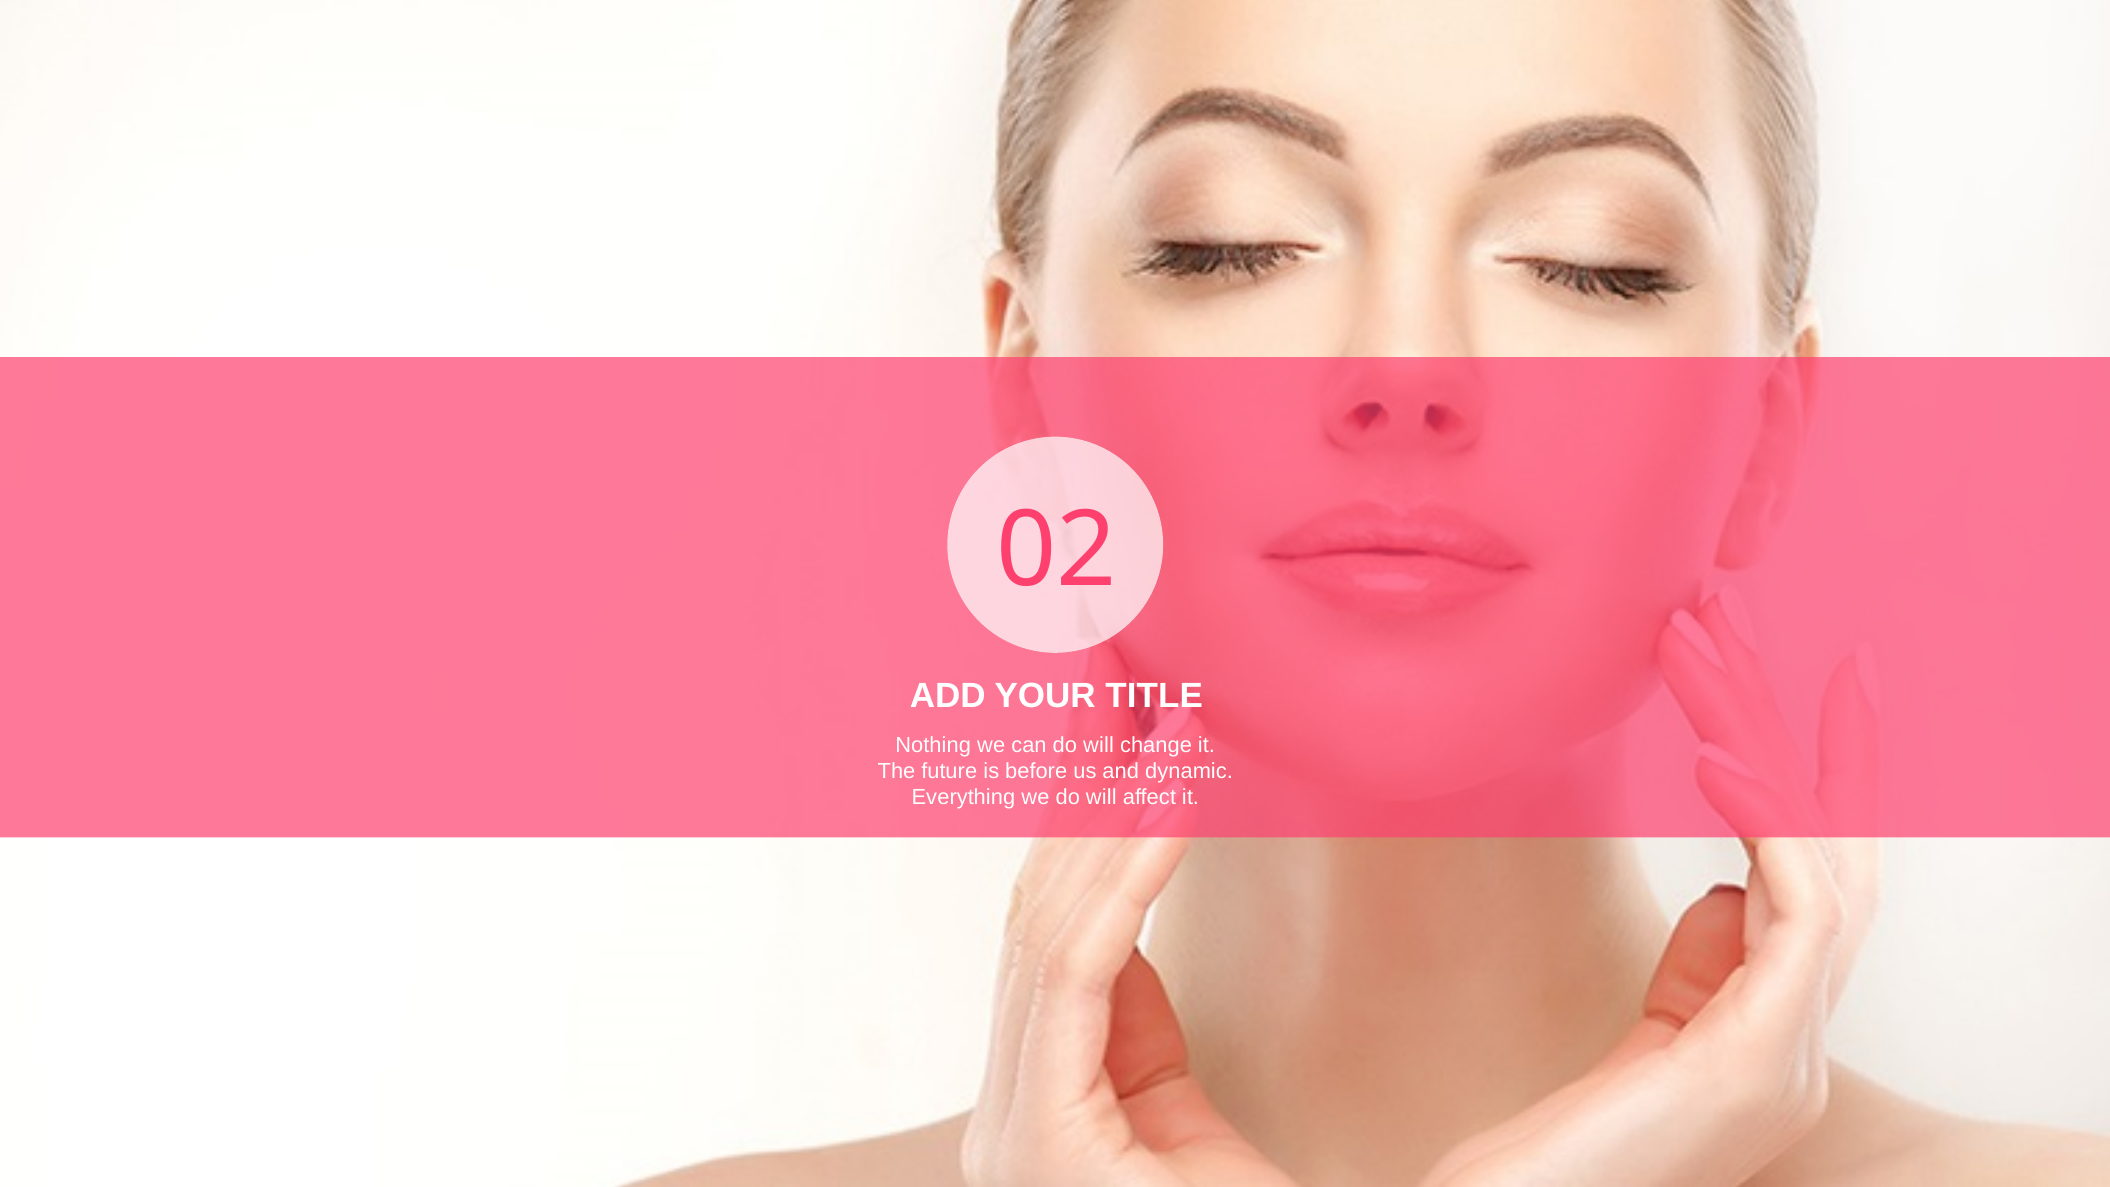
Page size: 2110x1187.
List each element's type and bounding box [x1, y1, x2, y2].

text_box [0, 838, 2110, 1187]
text_box [0, 0, 2110, 356]
text_box [947, 436, 1164, 653]
text_box [860, 665, 1253, 818]
text_box [0, 356, 2110, 838]
